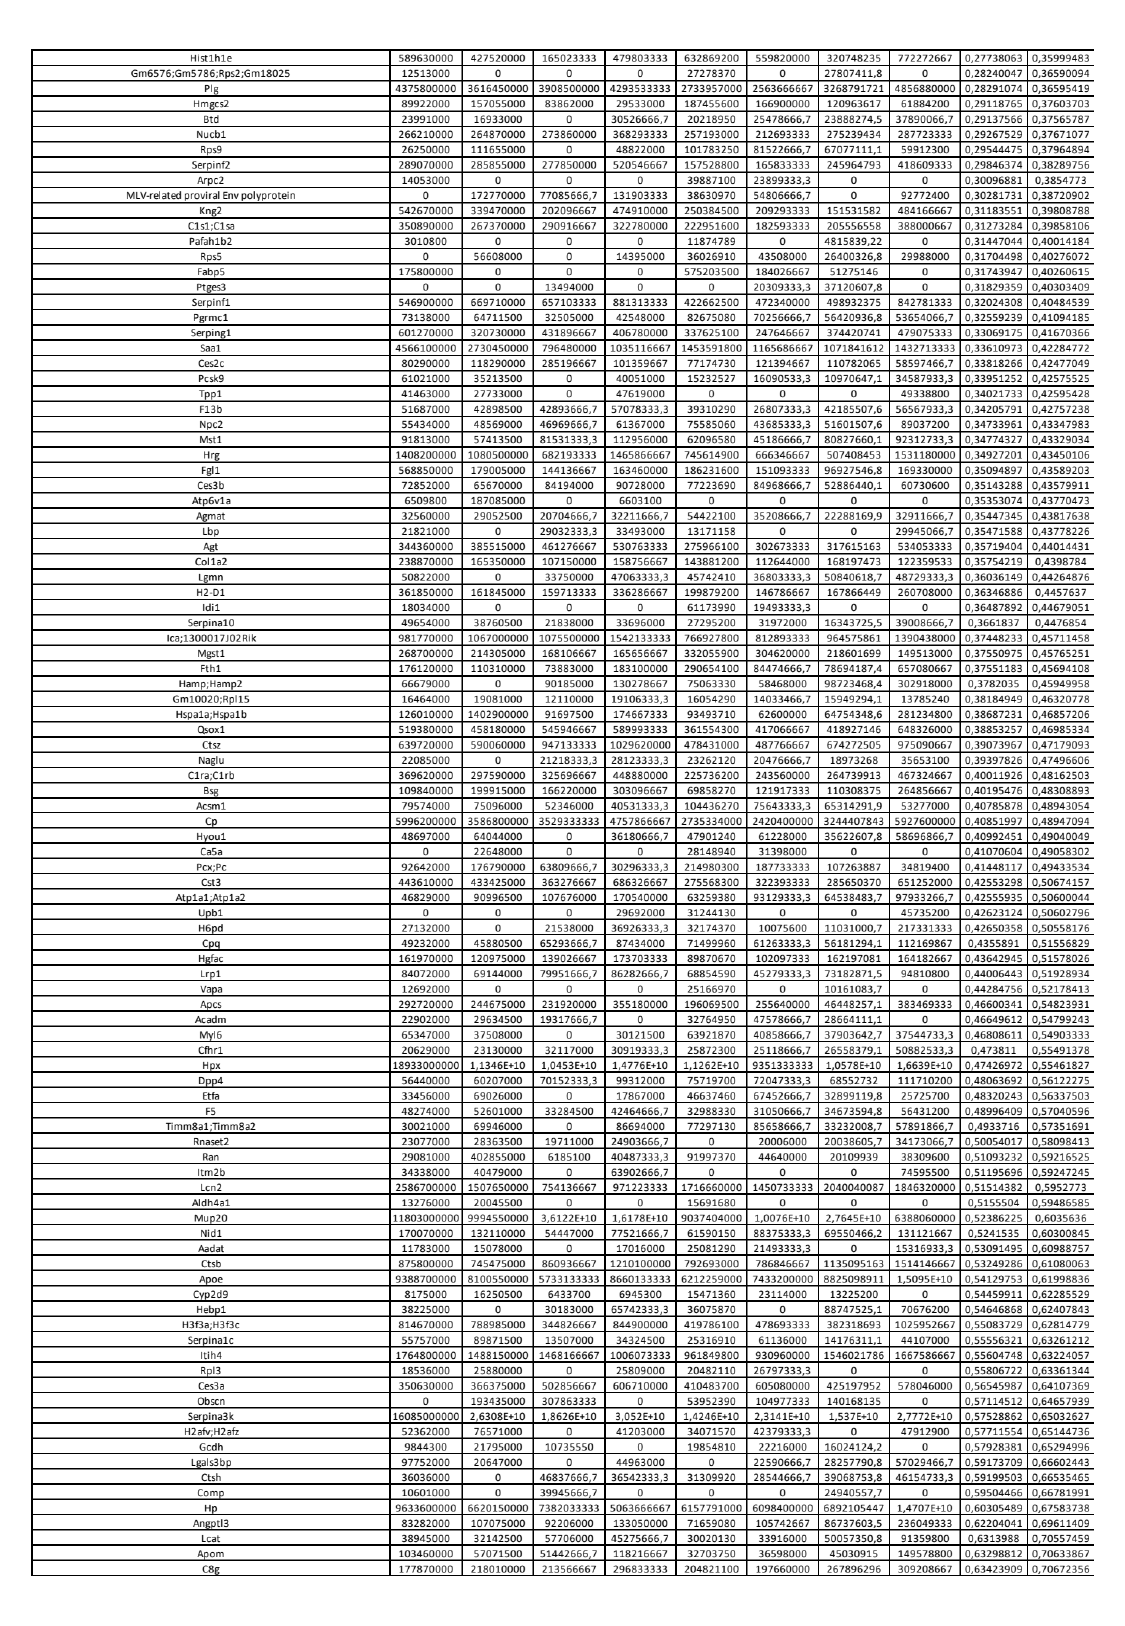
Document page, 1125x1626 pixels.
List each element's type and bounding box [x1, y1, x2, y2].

picture [30, 49, 1094, 1576]
